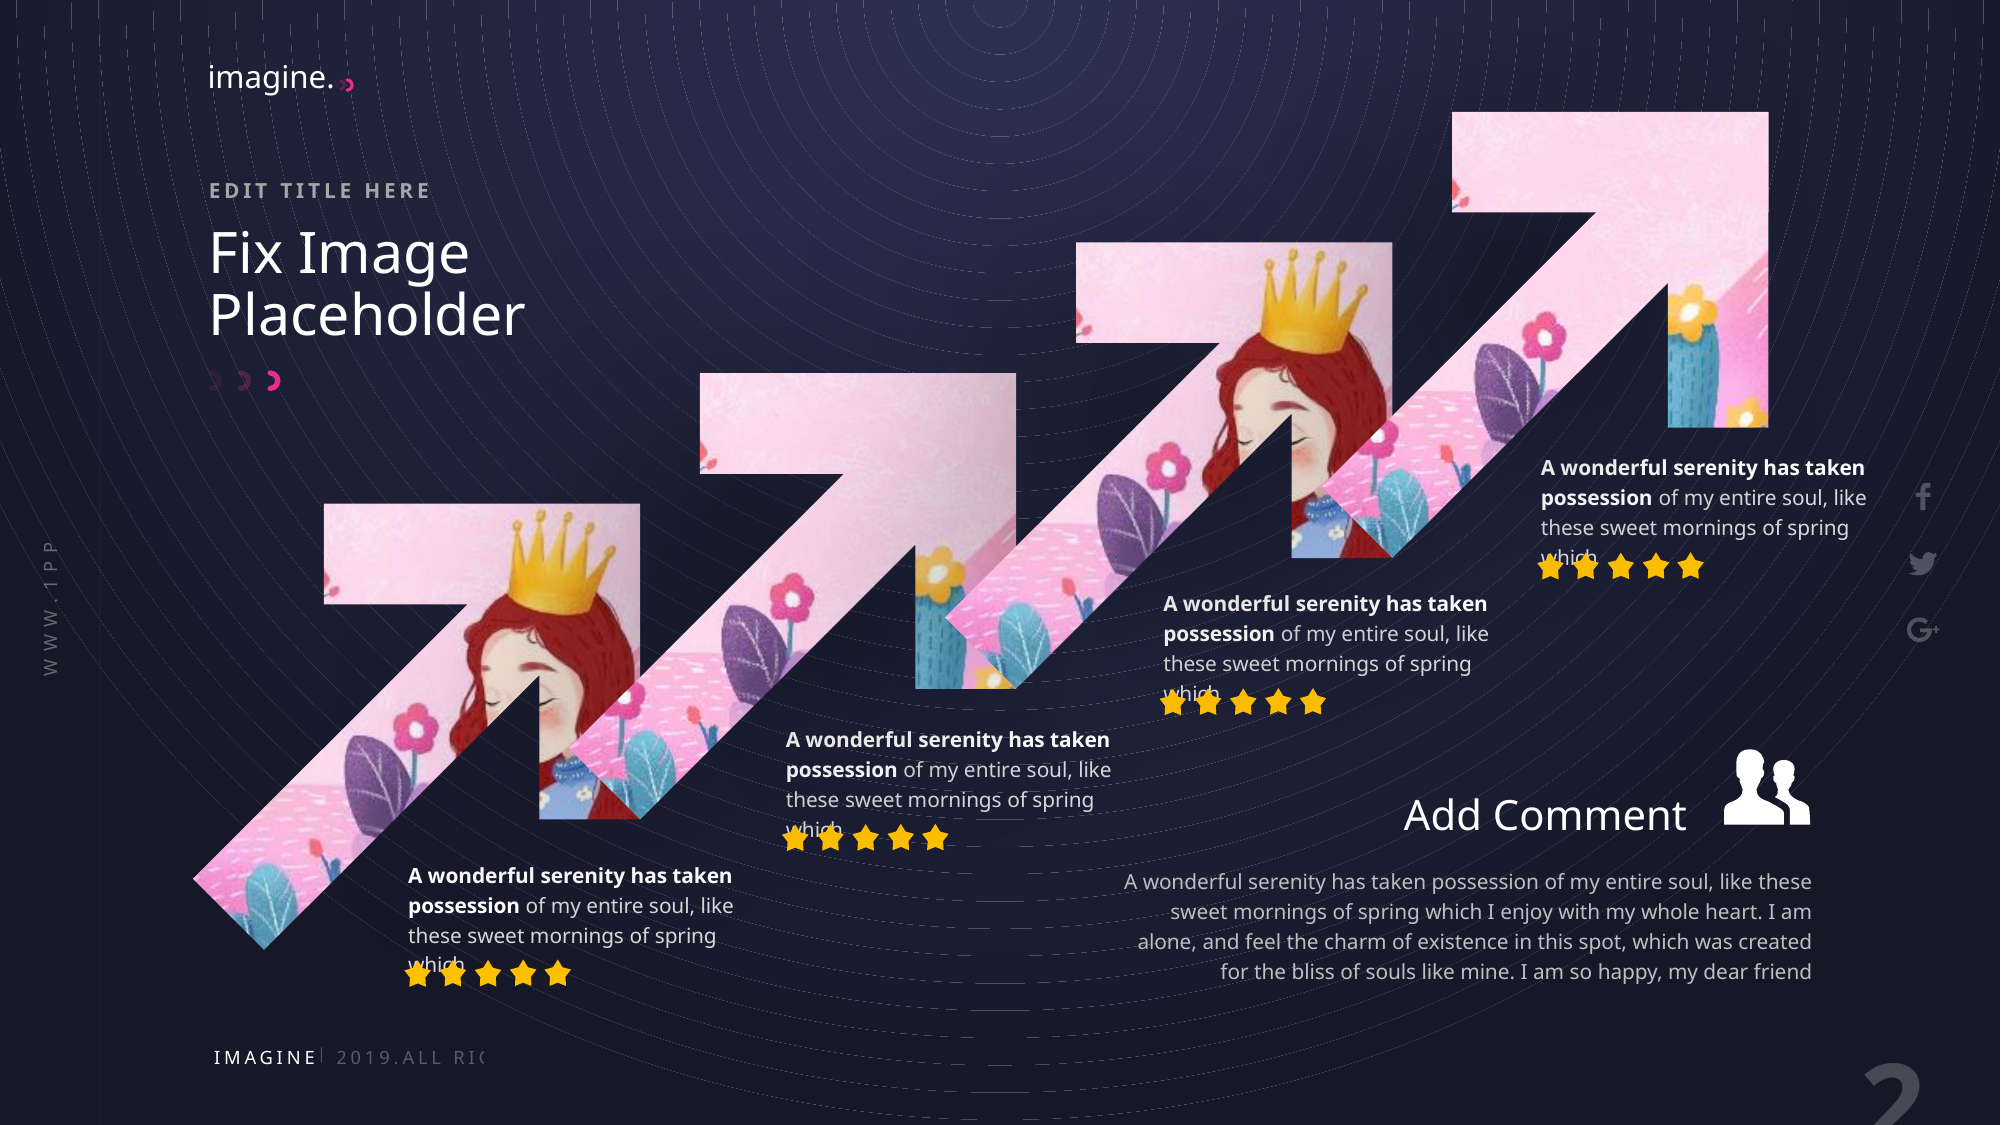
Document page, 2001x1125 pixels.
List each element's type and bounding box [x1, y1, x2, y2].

text_box [193, 170, 724, 481]
text_box [1100, 749, 1827, 990]
text_box [203, 372, 278, 389]
text_box [770, 714, 1129, 852]
text_box [393, 849, 751, 987]
picture [192, 111, 1769, 950]
text_box [1148, 578, 1507, 716]
text_box [1526, 442, 1884, 580]
